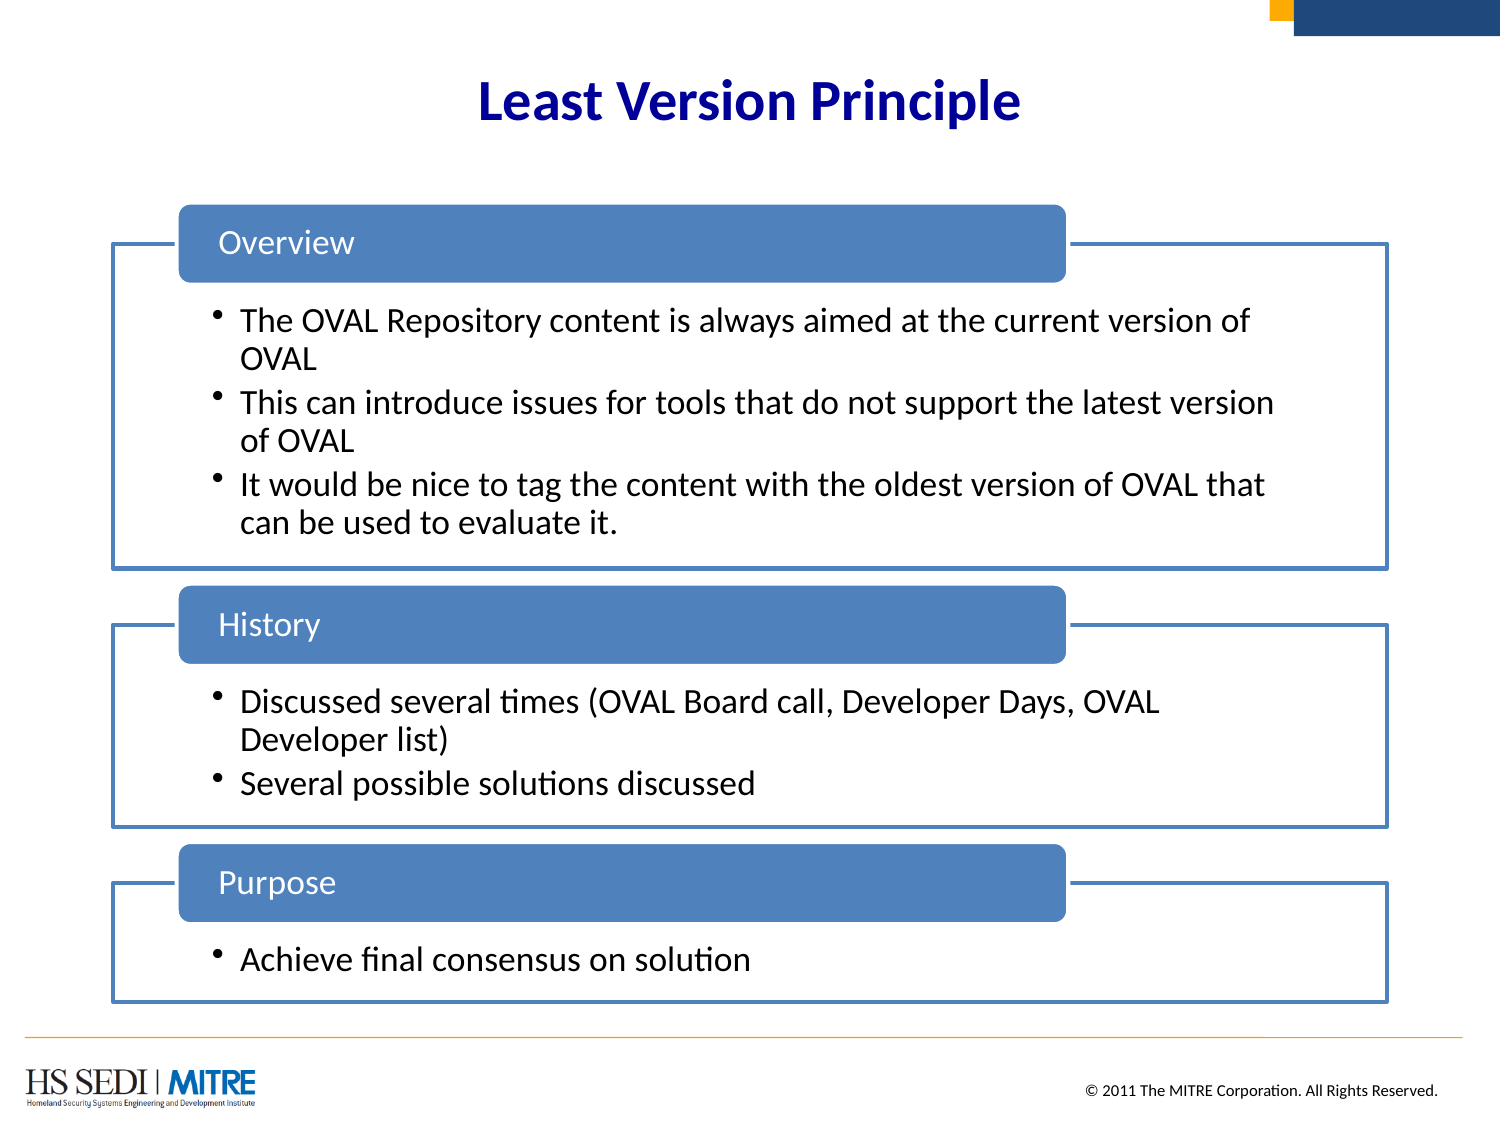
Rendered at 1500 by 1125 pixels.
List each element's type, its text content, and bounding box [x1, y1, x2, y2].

picture [20, 1058, 271, 1122]
title Least Version Principle [43, 62, 1457, 151]
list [112, 180, 1387, 1024]
